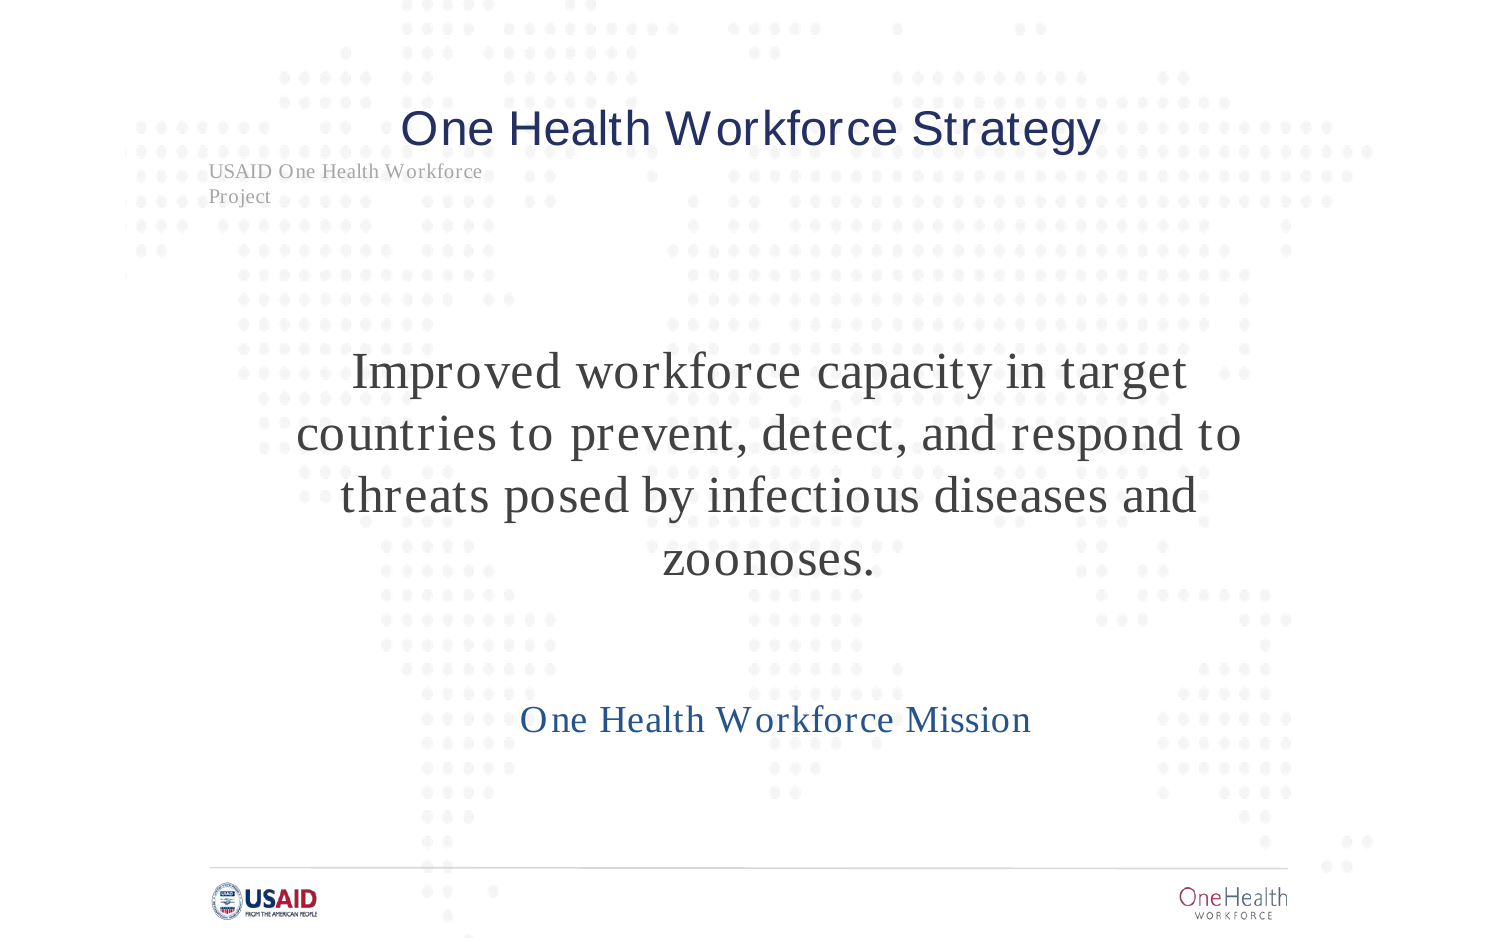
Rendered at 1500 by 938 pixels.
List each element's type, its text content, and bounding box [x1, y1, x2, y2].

title One Health Workforce Strategy [187, 0, 1313, 205]
text_box [125, 0, 1375, 938]
text_box USAID One Health Workforce Project [206, 157, 542, 208]
text_box Improved workforce capacity in target countries to prevent, detect, and respond to threats posed by infectious diseases and zoonoses. One Health Workforce Mission [248, 335, 1288, 741]
